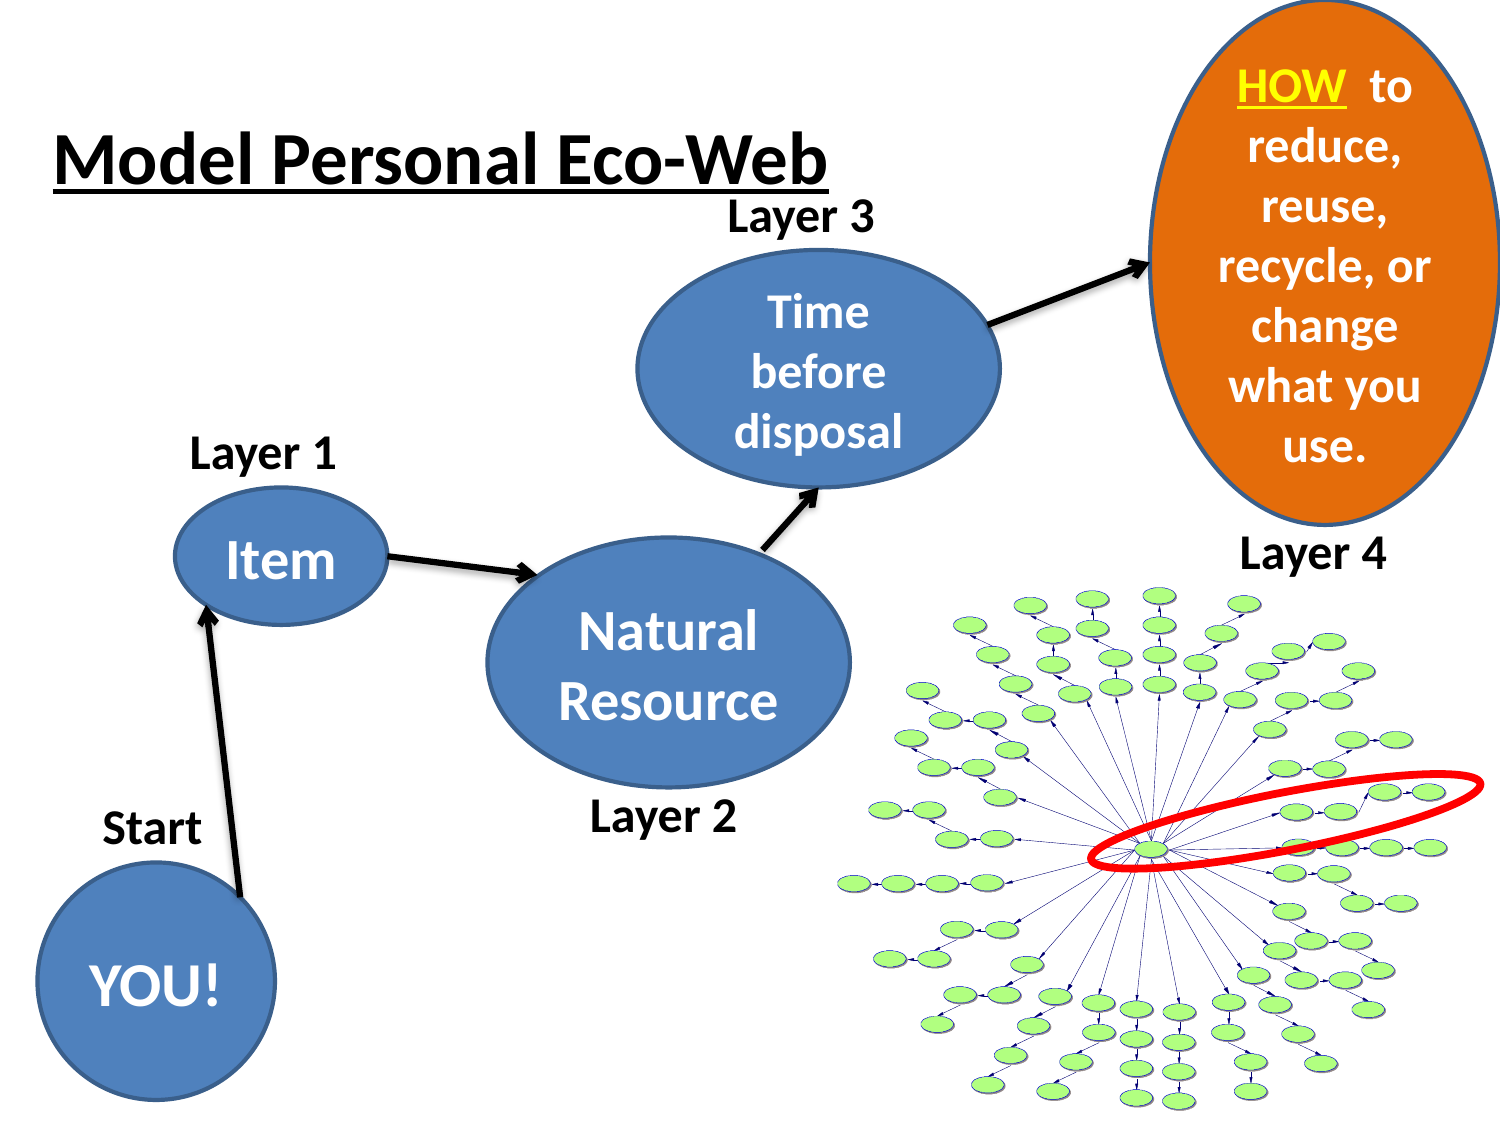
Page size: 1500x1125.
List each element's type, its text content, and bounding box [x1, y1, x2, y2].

picture [837, 587, 1450, 1113]
text_box Start [87, 786, 238, 862]
text_box Layer 1 [174, 412, 388, 488]
title Model Personal Eco-Web [37, 87, 850, 275]
text_box Layer 4 [1224, 512, 1438, 585]
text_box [387, 555, 538, 576]
text_box Natural Resource [485, 535, 832, 774]
text_box HOW to reduce, reuse, recycle, or change what you use. [1147, 0, 1500, 512]
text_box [987, 262, 1151, 326]
text_box Item [172, 488, 390, 628]
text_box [76, 733, 370, 769]
text_box [1455, 772, 1483, 806]
text_box YOU! [35, 862, 278, 1103]
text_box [759, 490, 823, 548]
text_box Layer 2 [574, 774, 800, 850]
text_box Layer 3 [712, 174, 950, 250]
text_box Time before disposal [635, 250, 1003, 490]
